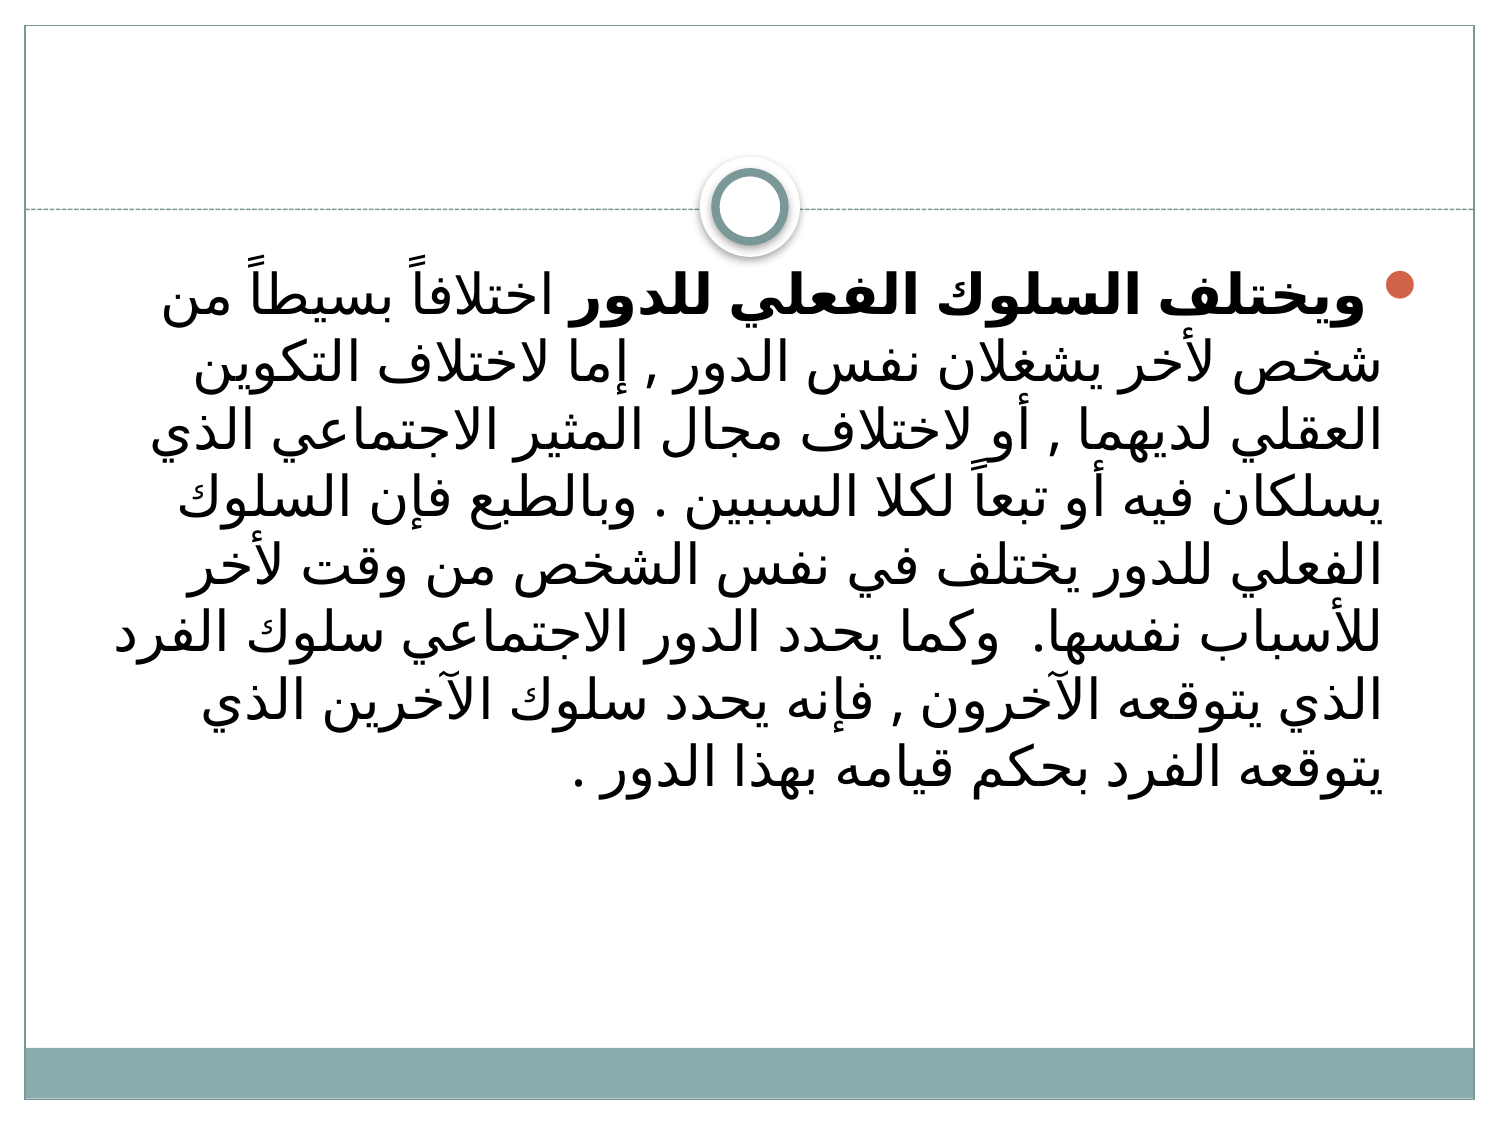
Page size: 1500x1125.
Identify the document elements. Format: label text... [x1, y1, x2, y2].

list ويختلف السلوك الفعلي للدور اختلافاً بسيطاً من شخص لأخر يشغلان نفس الدور , إما لاختلاف التكوين العقلي لديهما , أو لاختلاف مجال المثير الاجتماعي الذي يسلكان فيه أو تبعاً لكلا السببين . وبالطبع فإن السلوك الفعلي للدور يختلف في نفس الشخص من وقت لأخر للأسباب نفسها. وكما يحدد الدور الاجتماعي سلوك الفرد الذي يتوقعه الآخرون , فإنه يحدد سلوك الآخرين الذي يتوقعه الفرد بحكم قيامه بهذا الدور . [49, 250, 1445, 1001]
